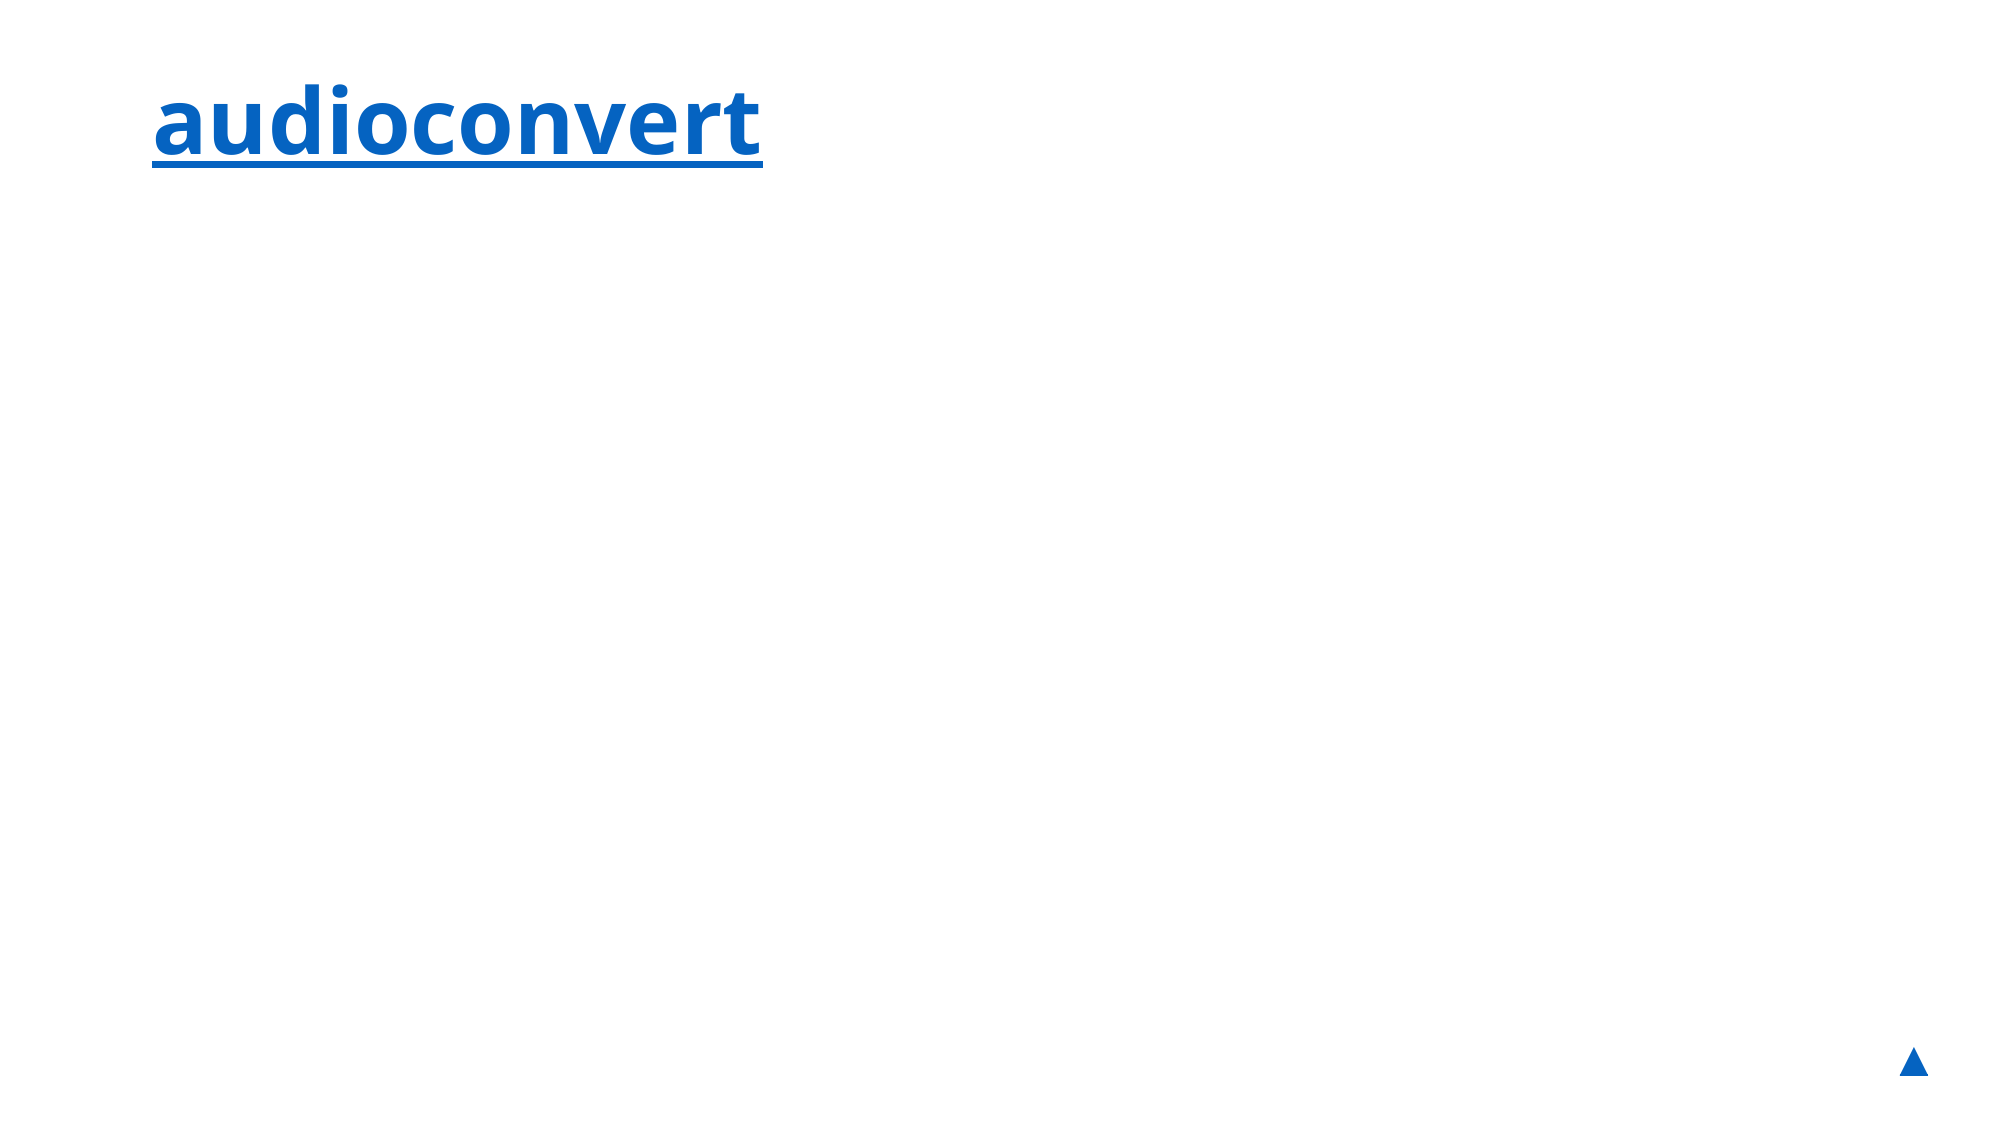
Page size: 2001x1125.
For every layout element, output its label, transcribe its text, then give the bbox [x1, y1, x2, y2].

text_box ▲ [1884, 1026, 1946, 1087]
title audioconvert [137, 59, 1863, 182]
